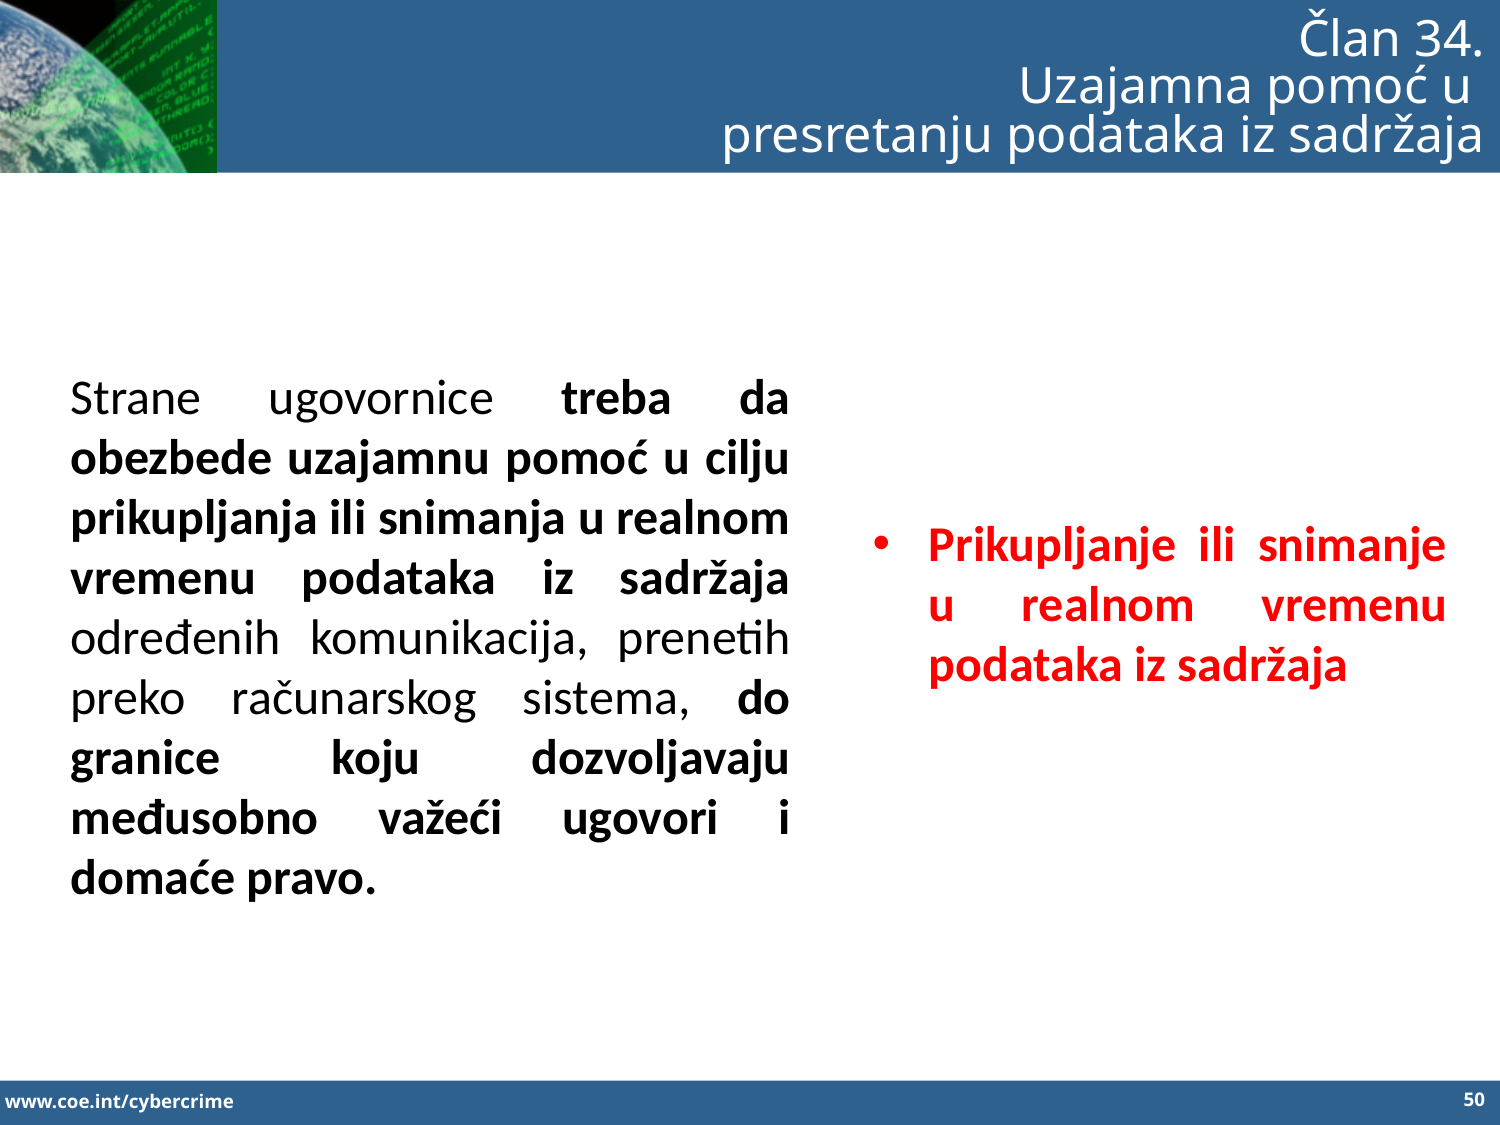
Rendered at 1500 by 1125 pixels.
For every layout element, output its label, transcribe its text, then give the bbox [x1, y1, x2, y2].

text_box Prikupljanje ili snimanje u realnom vremenu podataka iz sadržaja [858, 504, 1463, 700]
text_box Član 34. Uzajamna pomoć u presretanju podataka iz sadržaja [332, 13, 1500, 166]
picture [0, 1, 217, 173]
text_box Strane ugovornice treba da obezbede uzajamnu pomoć u cilju prikupljanja ili snimanja u realnom vremenu podataka iz sadržaja određenih komunikacija, prenetih preko računarskog sistema, do granice koju dozvoljavaju međusobno važeći ugovori i domaće pravo. [55, 356, 806, 912]
slide_number 50 [1149, 1079, 1500, 1125]
